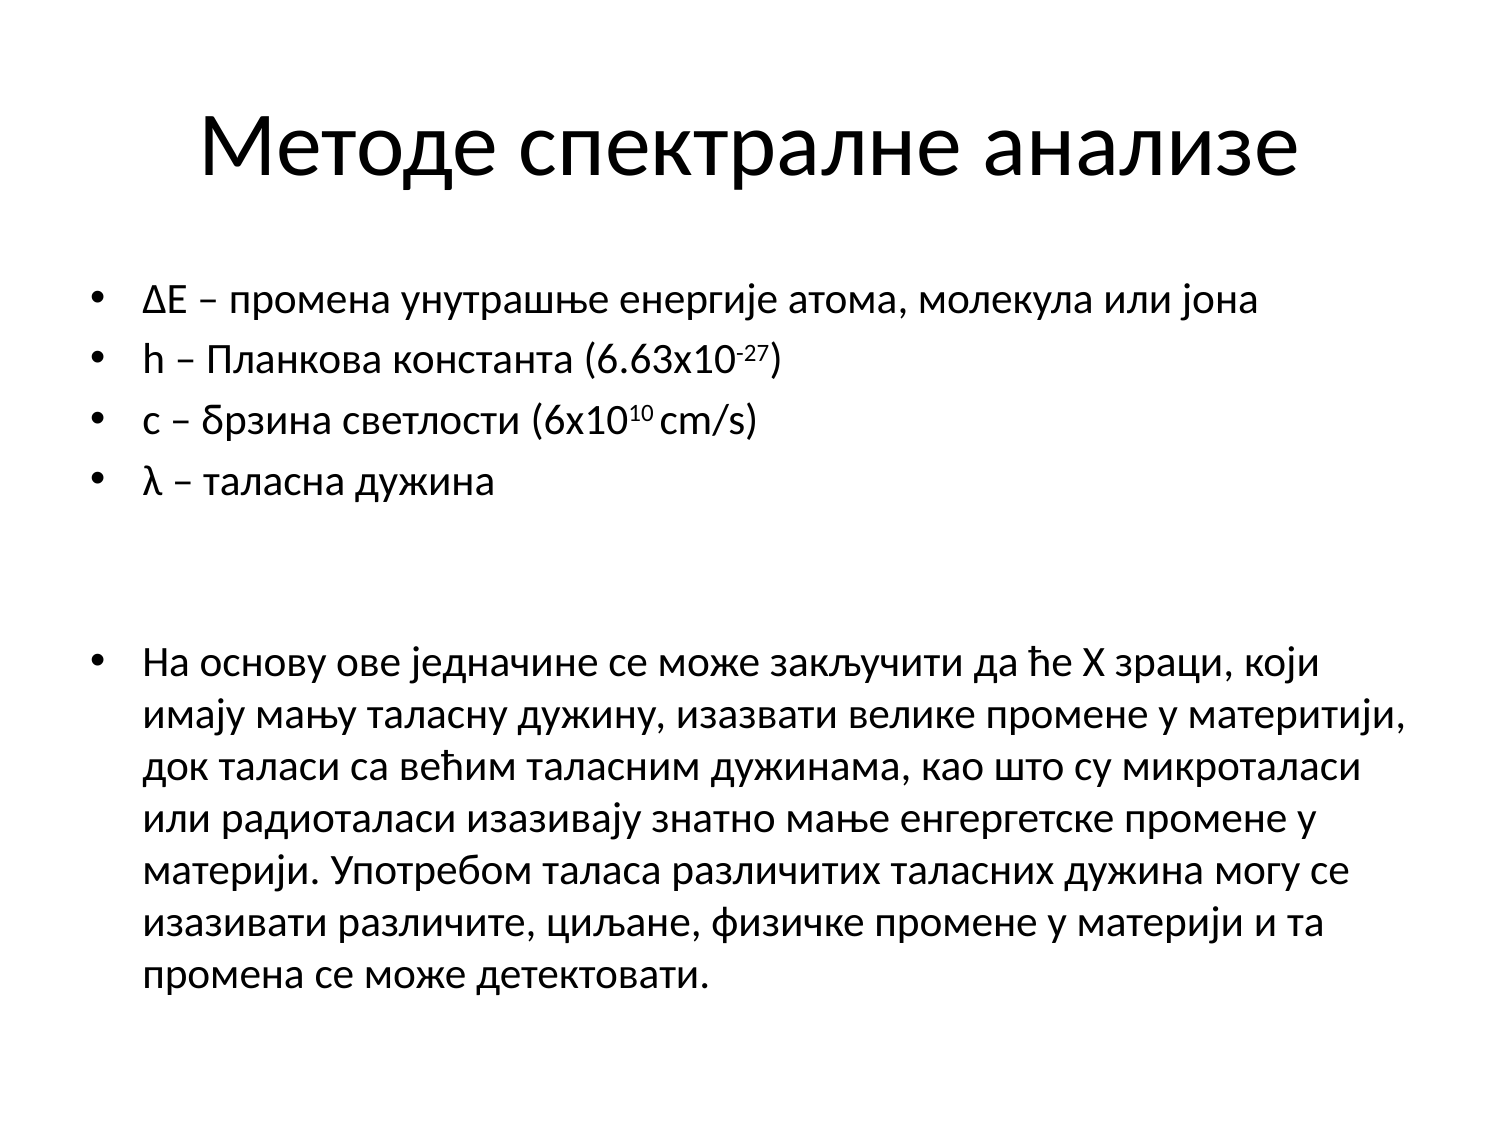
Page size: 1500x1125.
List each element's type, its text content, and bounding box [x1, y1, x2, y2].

title Методе спектралне анализе [75, 45, 1425, 233]
list ΔE – промена унутрашње енергије атома, молекула или јона h – Планкова константа (6.63x10-27) c – брзина светлости (6x1010 cm/s) λ – таласна дужина На основу ове једначине се може закључити да ће X зраци, који имају мању таласну дужину, изазвати велике промене у материтији, док таласи са већим таласним дужинама, као што су микроталаси или радиоталаси изазивају знатно мање енгергетске промене у материји. Употребом таласа различитих таласних дужина могу се изазивати различите, циљане, физичке промене у материји и та промена се може детектовати. [75, 262, 1425, 1005]
